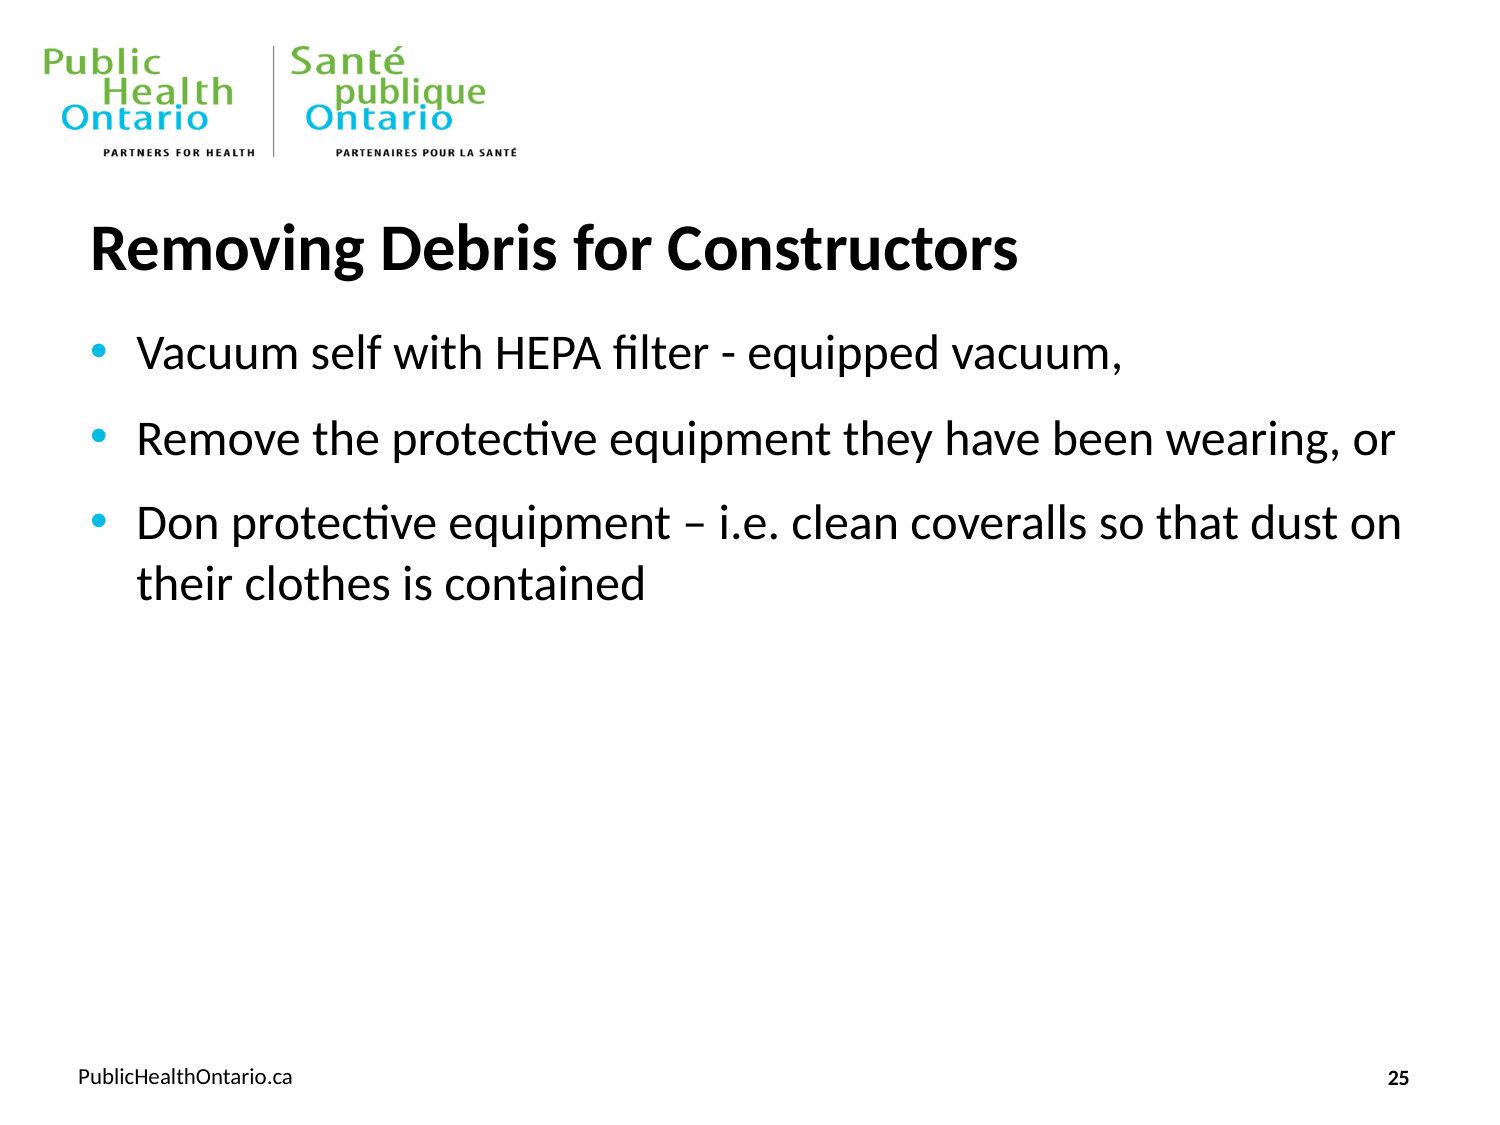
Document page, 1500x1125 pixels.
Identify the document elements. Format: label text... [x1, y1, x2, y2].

slide_number 25 [1287, 1057, 1425, 1096]
list Vacuum self with HEPA filter - equipped vacuum, Remove the protective equipment they have been wearing, or Don protective equipment – i.e. clean coveralls so that dust on their clothes is contained [75, 312, 1425, 1038]
picture [37, 37, 525, 165]
title Removing Debris for Constructors [75, 187, 1425, 300]
